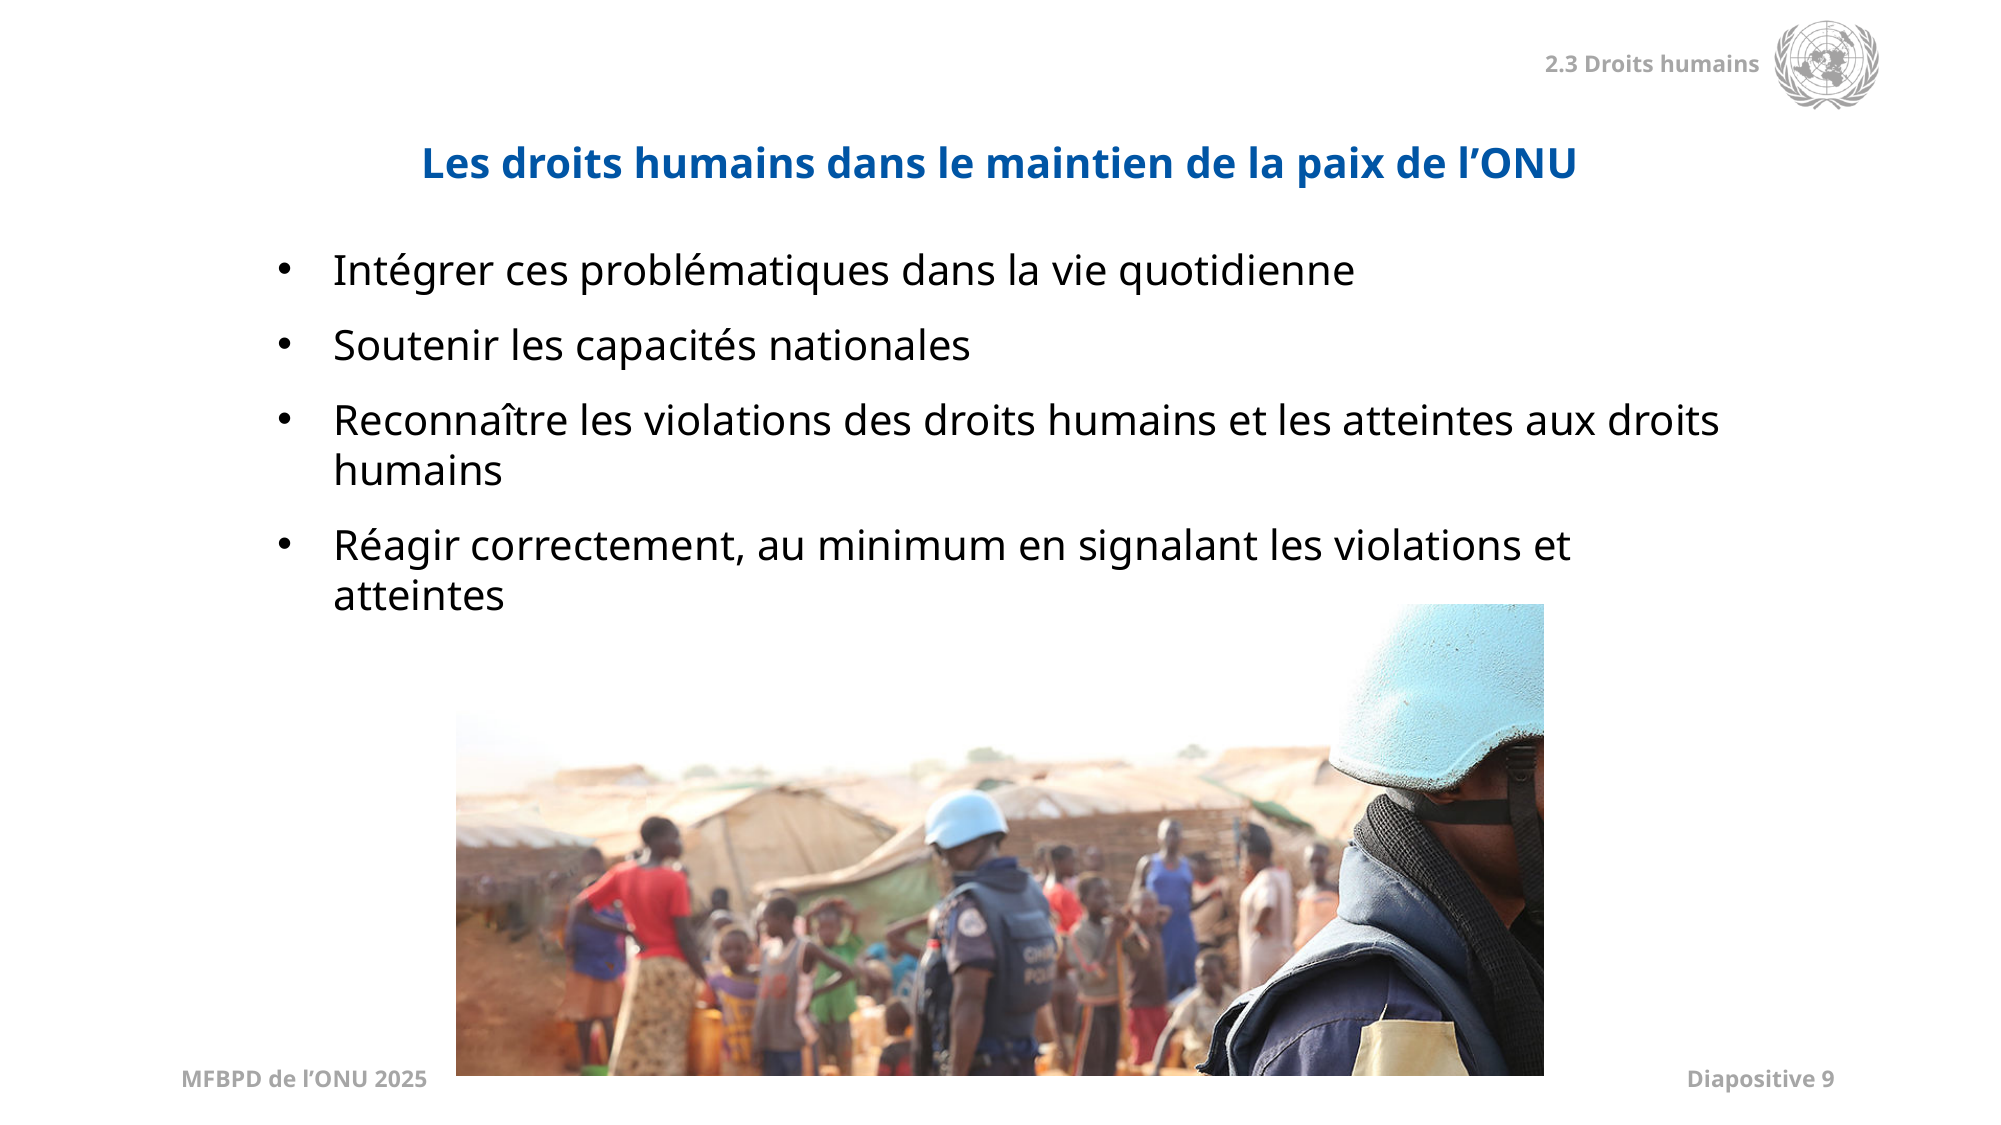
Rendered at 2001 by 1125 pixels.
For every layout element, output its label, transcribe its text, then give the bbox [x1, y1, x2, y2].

text_box Les droits humains dans le maintien de la paix de l’ONU [261, 129, 1739, 195]
text_box Intégrer ces problématiques dans la vie quotidienne Soutenir les capacités nationales Reconnaître les violations des droits humains et les atteintes aux droits humains Réagir correctement, au minimum en signalant les violations et atteintes [262, 235, 1739, 702]
picture [455, 604, 1544, 1076]
